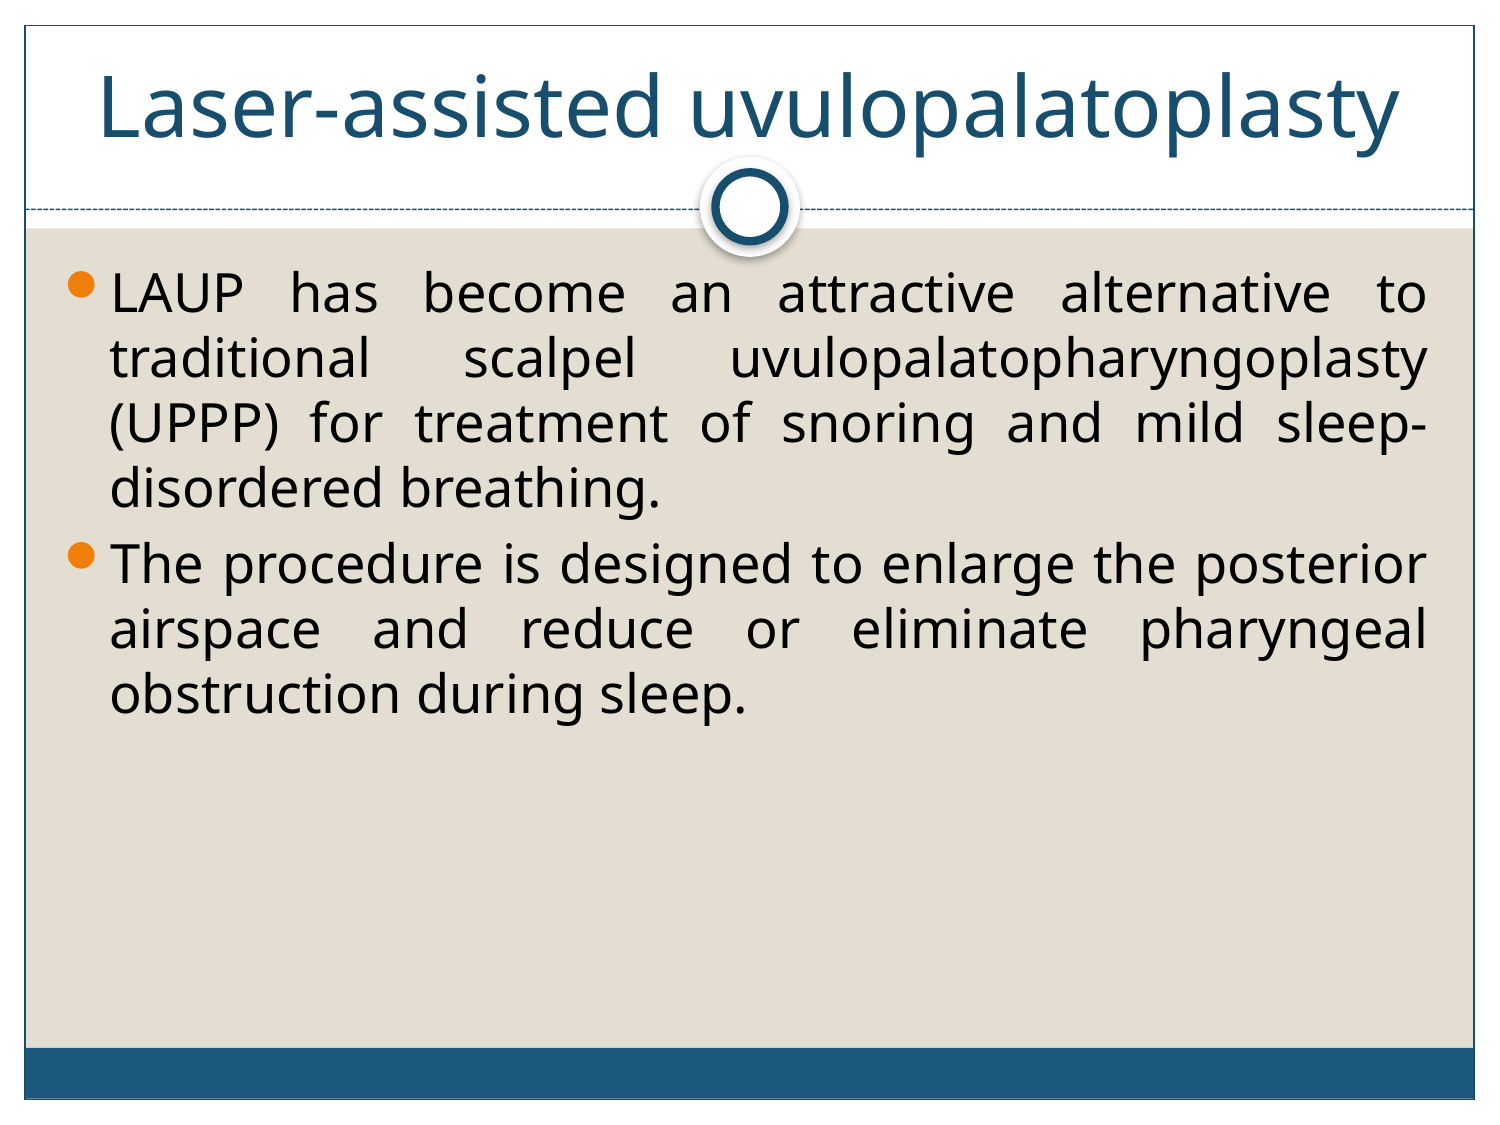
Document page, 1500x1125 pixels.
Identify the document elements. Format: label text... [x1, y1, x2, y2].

list LAUP has become an attractive alternative to traditional scalpel uvulopalatopharyngoplasty (UPPP) for treatment of snoring and mild sleep-disordered breathing. The procedure is designed to enlarge the posterior airspace and reduce or eliminate pharyngeal obstruction during sleep. [49, 250, 1445, 1001]
title Laser-assisted uvulopalatoplasty [49, 37, 1450, 162]
